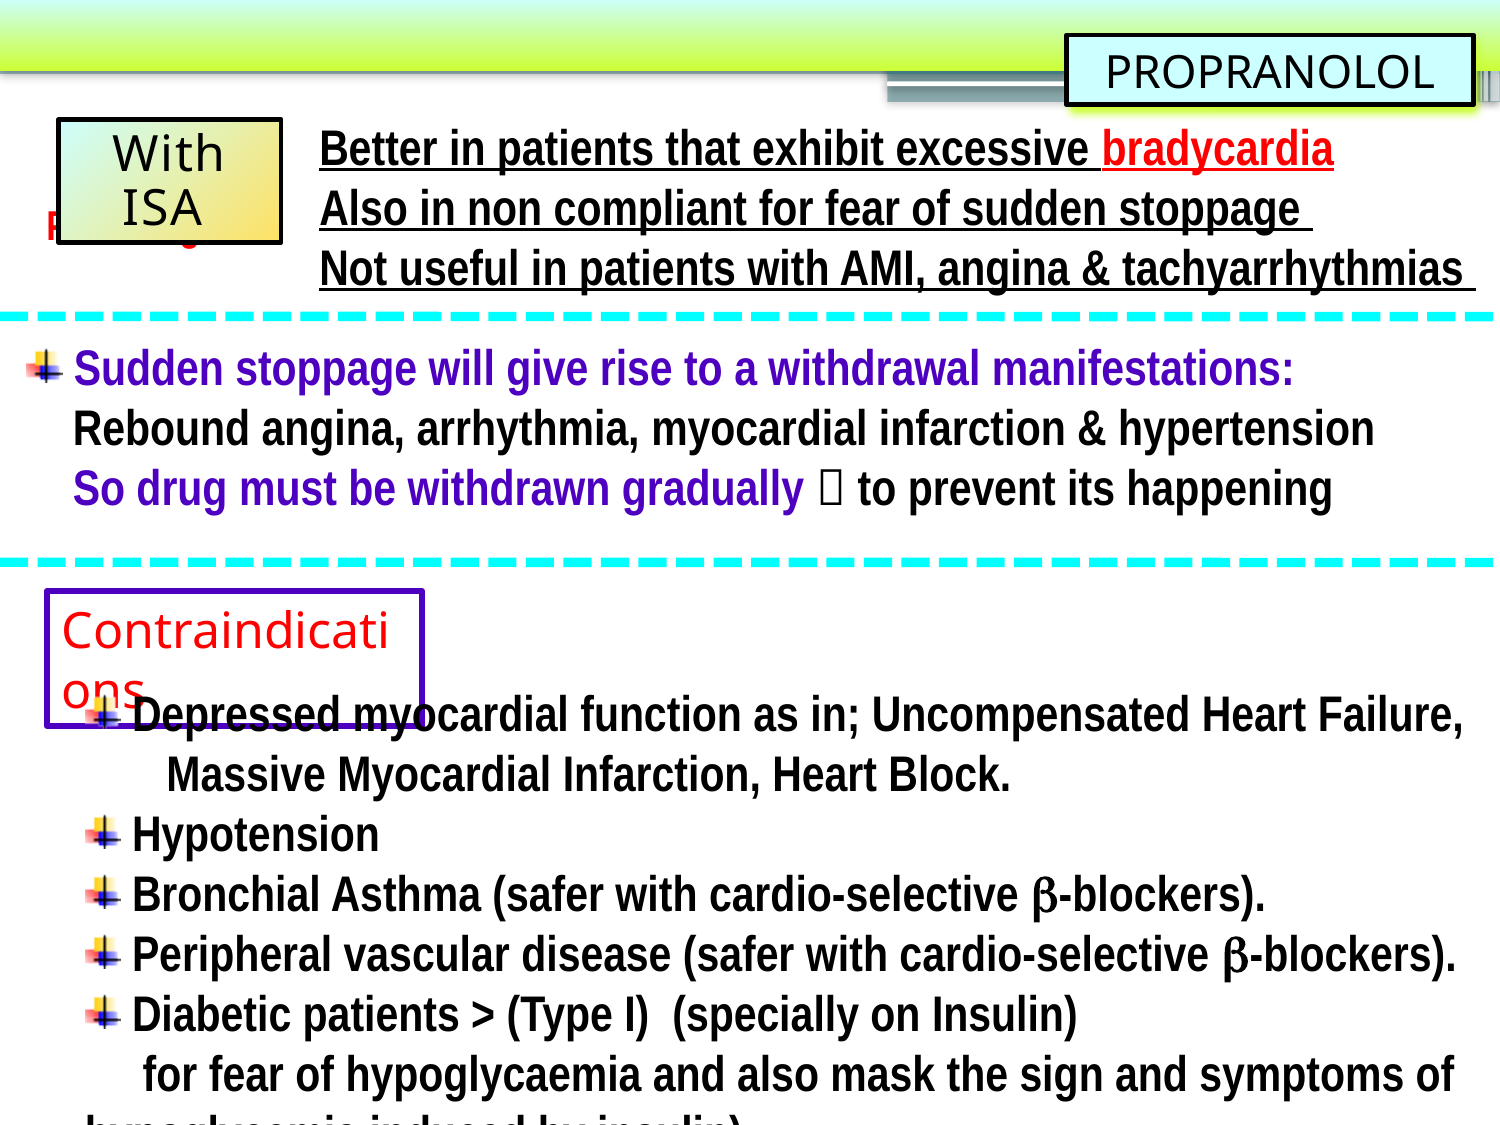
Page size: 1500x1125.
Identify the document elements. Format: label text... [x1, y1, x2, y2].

text_box Contraindications [46, 591, 422, 726]
picture [85, 693, 121, 729]
picture [85, 993, 121, 1029]
text_box Depressed myocardial function as in; Uncompensated Heart Failure, Massive Myocardial Infarction, Heart Block. Hypotension Bronchial Asthma (safer with cardio-selective -blockers). Peripheral vascular disease (safer with cardio-selective -blockers). Diabetic patients > (Type I) (specially on Insulin) for fear of hypoglycaemia and also mask the sign and symptoms of hypoglycemia induced by insulin) [70, 673, 1500, 1125]
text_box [30, 107, 1500, 305]
picture [85, 873, 121, 909]
text_box PROPRANOLOL [1065, 35, 1482, 104]
text_box Sudden stoppage will give rise to a withdrawal manifestations: Rebound angina, arrhythmia, myocardial infarction & hypertension So drug must be withdrawn gradually  to prevent its happening [12, 328, 1454, 523]
picture [85, 813, 121, 849]
picture [26, 347, 63, 383]
picture [85, 933, 121, 969]
text_box [0, 0, 1500, 72]
